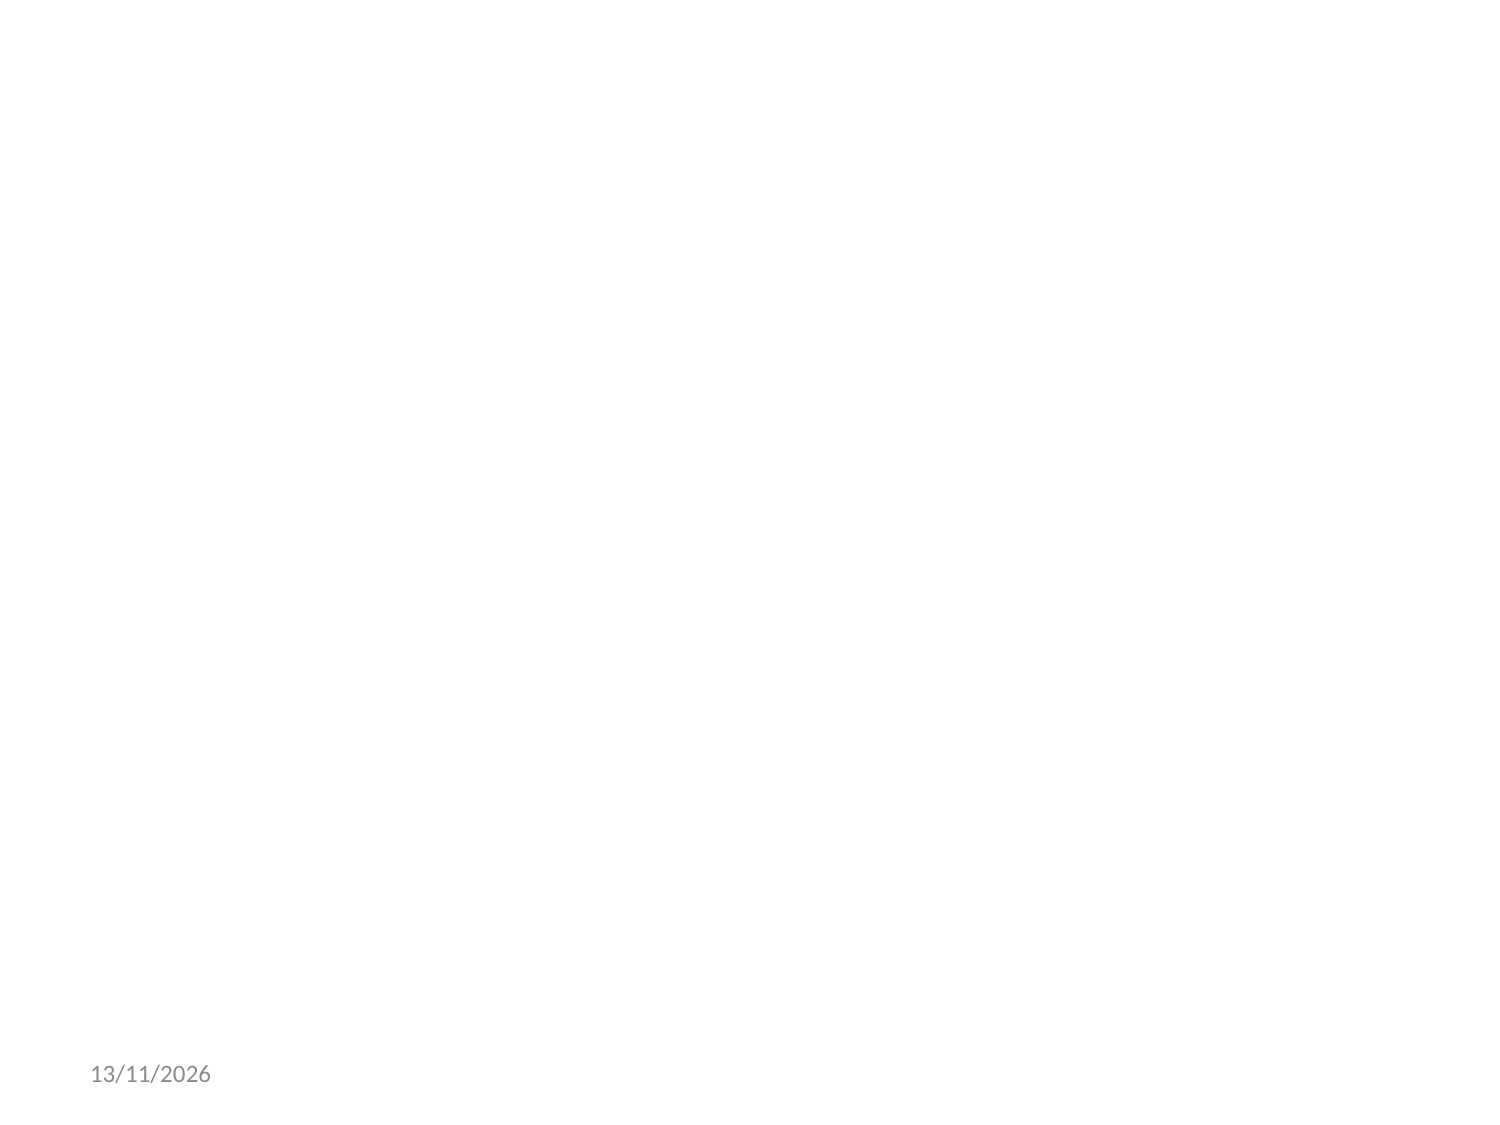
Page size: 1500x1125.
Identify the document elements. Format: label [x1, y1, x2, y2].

slide_number [75, 1042, 425, 1103]
